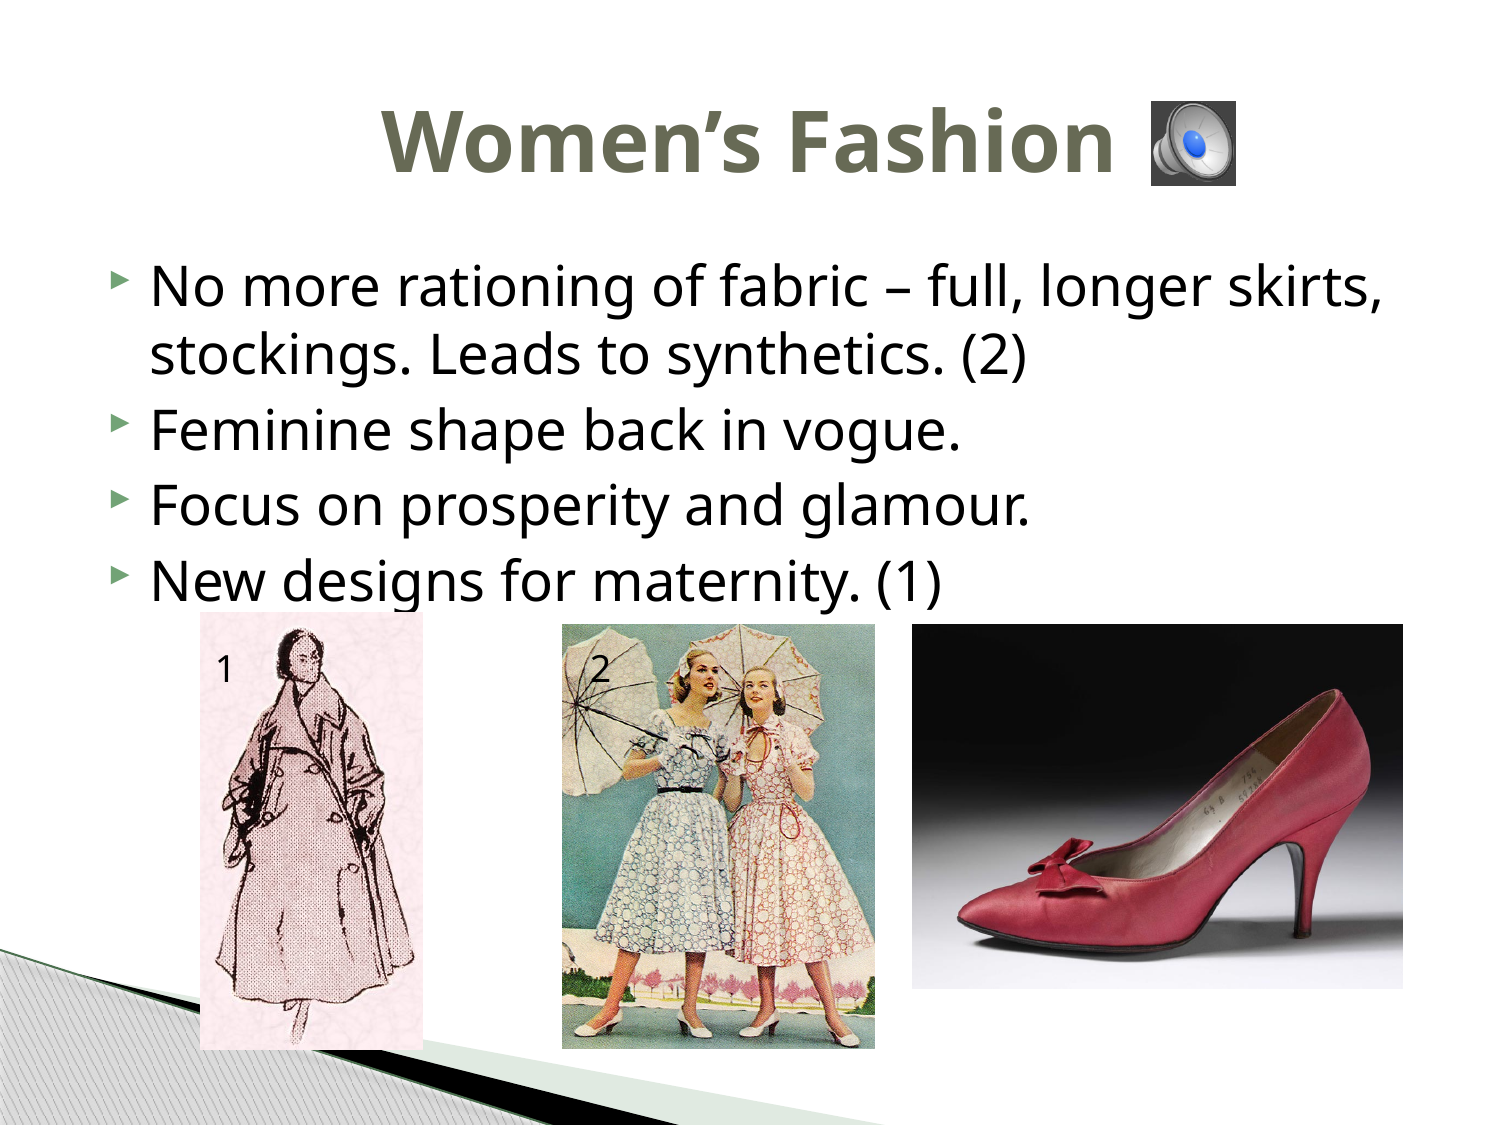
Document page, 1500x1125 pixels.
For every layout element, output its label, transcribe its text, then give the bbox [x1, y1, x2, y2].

picture [562, 624, 876, 1049]
list No more rationing of fabric – full, longer skirts, stockings. Leads to synthetics. (2) Feminine shape back in vogue. Focus on prosperity and glamour. New designs for maternity. (1) [75, 243, 1425, 986]
picture [912, 624, 1403, 989]
picture [1149, 99, 1237, 187]
picture [199, 612, 423, 1050]
title Women’s Fashion [75, 45, 1425, 233]
